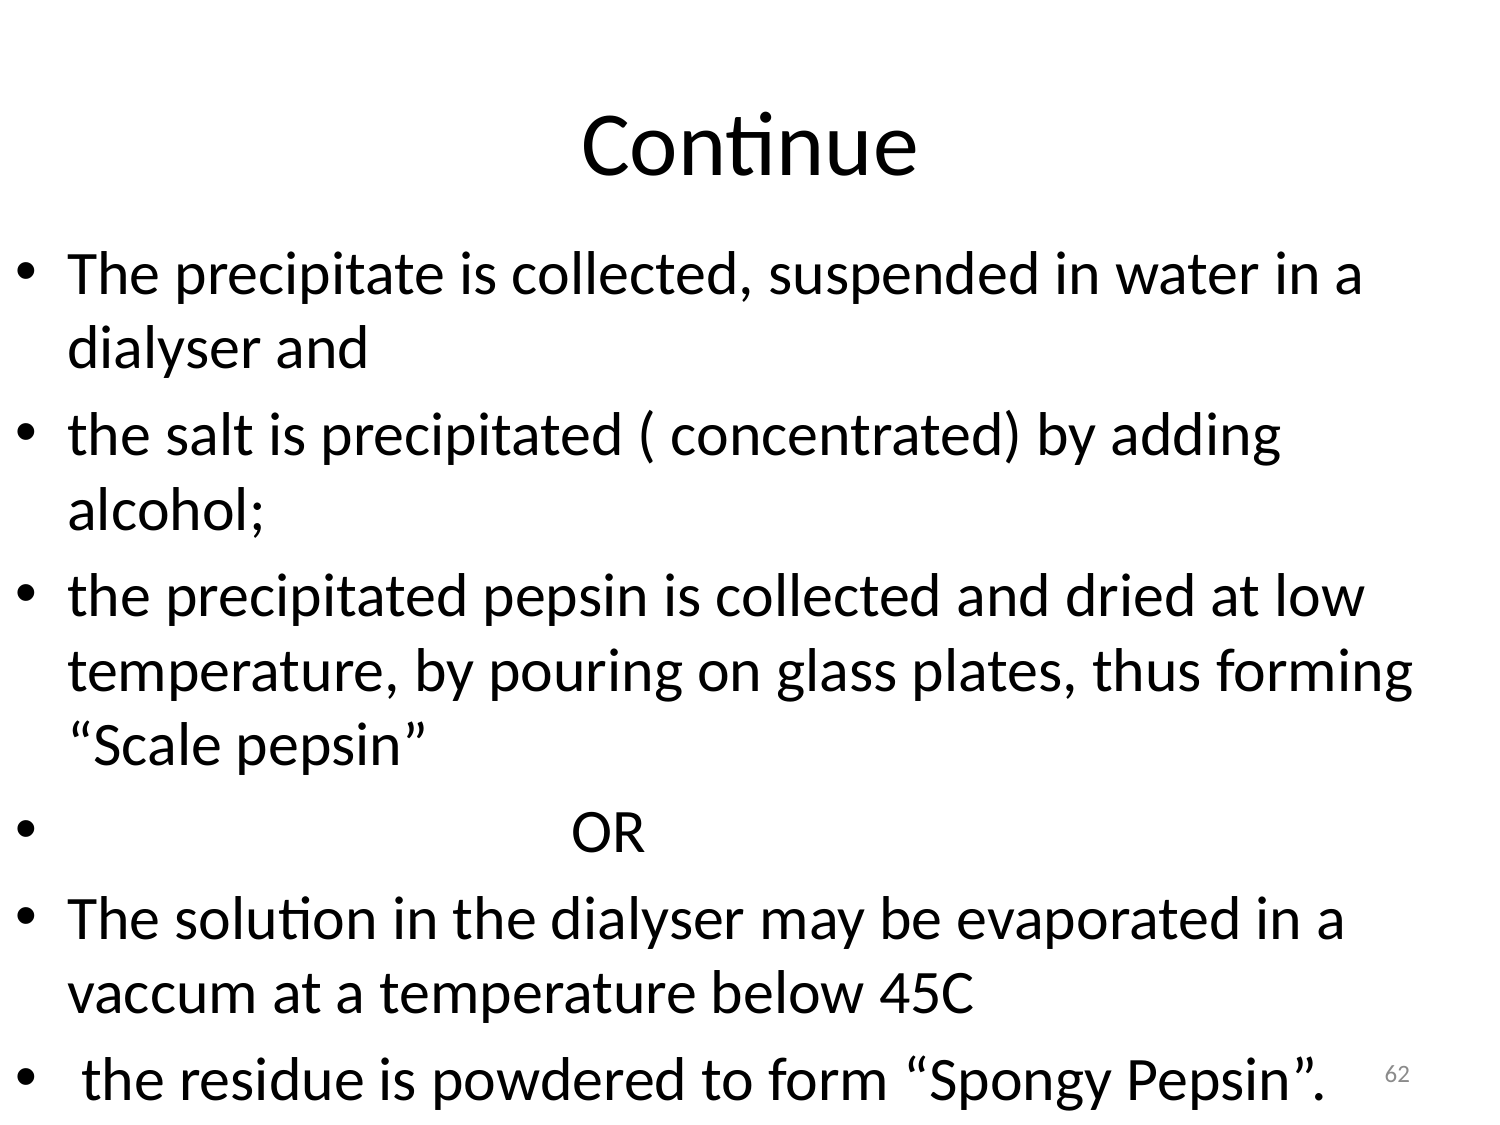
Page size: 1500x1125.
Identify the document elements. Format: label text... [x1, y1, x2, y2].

footer [512, 1042, 988, 1103]
list The precipitate is collected, suspended in water in a dialyser and the salt is precipitated ( concentrated) by adding alcohol; the precipitated pepsin is collected and dried at low temperature, by pouring on glass plates, thus forming “Scale pepsin” OR The solution in the dialyser may be evaporated in a vaccum at a temperature below 45C the residue is powdered to form “Spongy Pepsin”. [0, 224, 1500, 1125]
title Continue [75, 45, 1425, 224]
slide_number 62 [1074, 1042, 1425, 1103]
